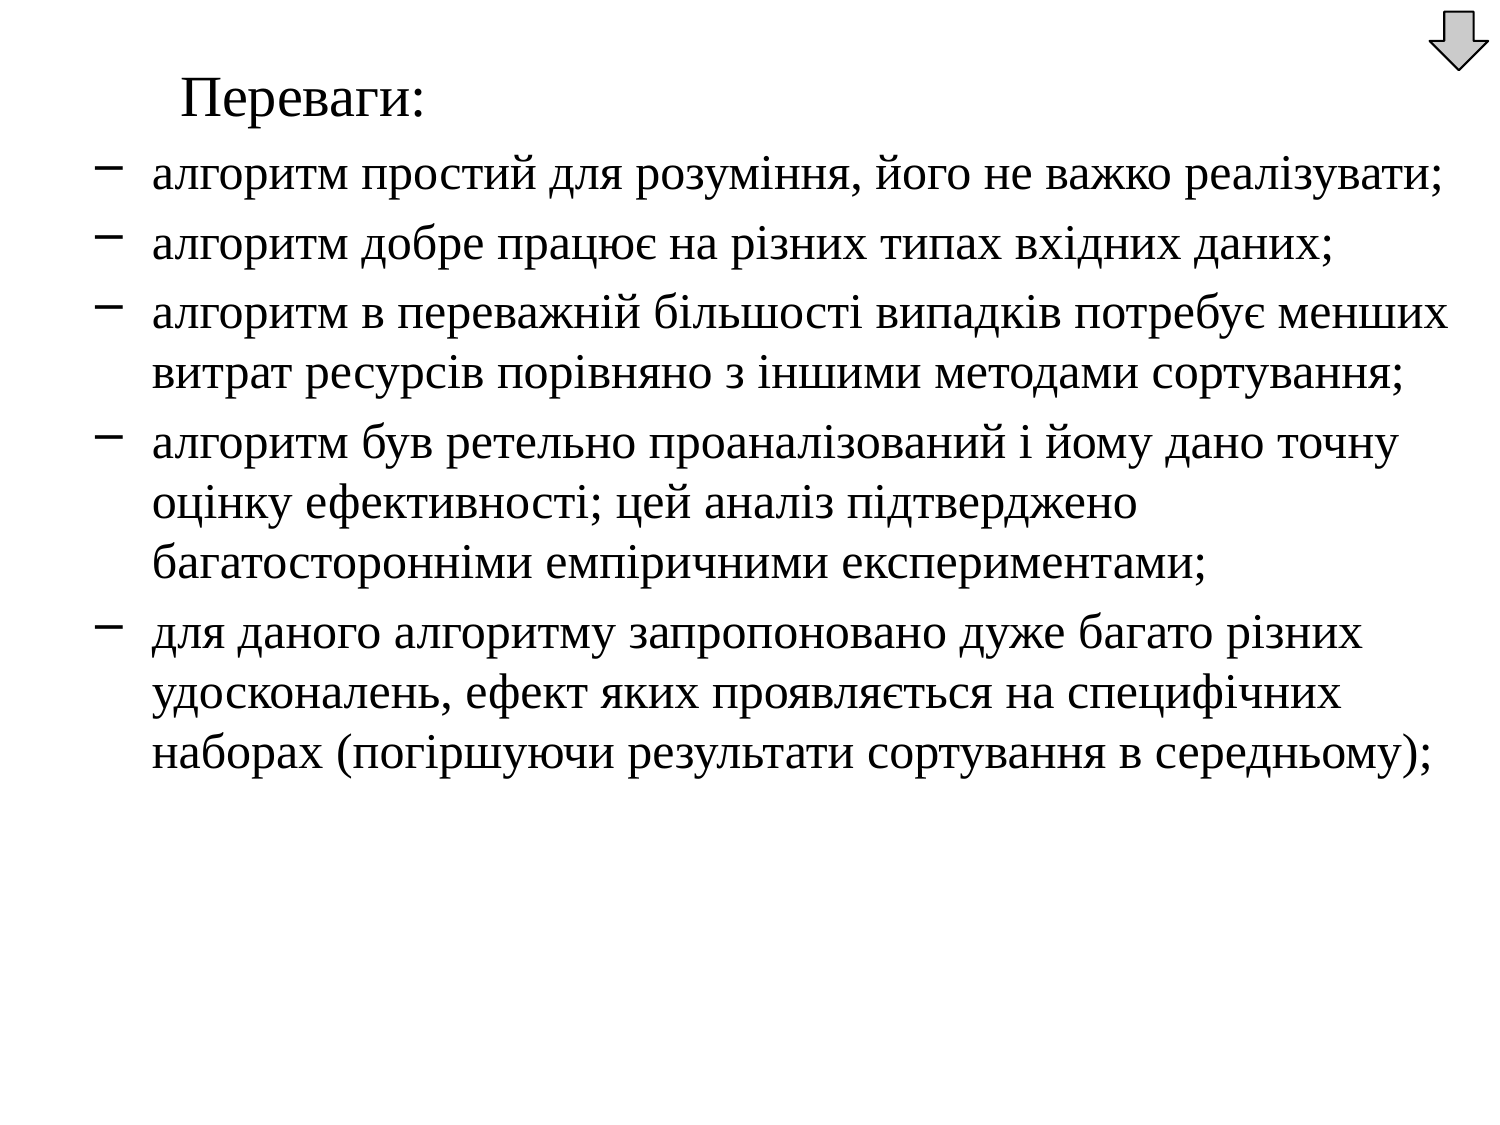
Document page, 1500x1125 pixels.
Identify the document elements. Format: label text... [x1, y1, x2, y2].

text_box [1429, 11, 1489, 71]
list Переваги: алгоритм простий для розуміння, його не важко реалізувати; алгоритм добре працює на різних типах вхідних даних; алгоритм в переважній більшості випадків потребує менших витрат ресурсів порівняно з іншими методами сортування; алгоритм був ретельно проаналізований і йому дано точну оцінку ефективності; цей аналіз підтверджено багатосторонніми емпіричними експериментами; для даного алгоритму запропоновано дуже багато різних удосконалень, ефект яких проявляється на специфічних наборах (погіршуючи результати сортування в середньому); [0, 58, 1500, 1125]
